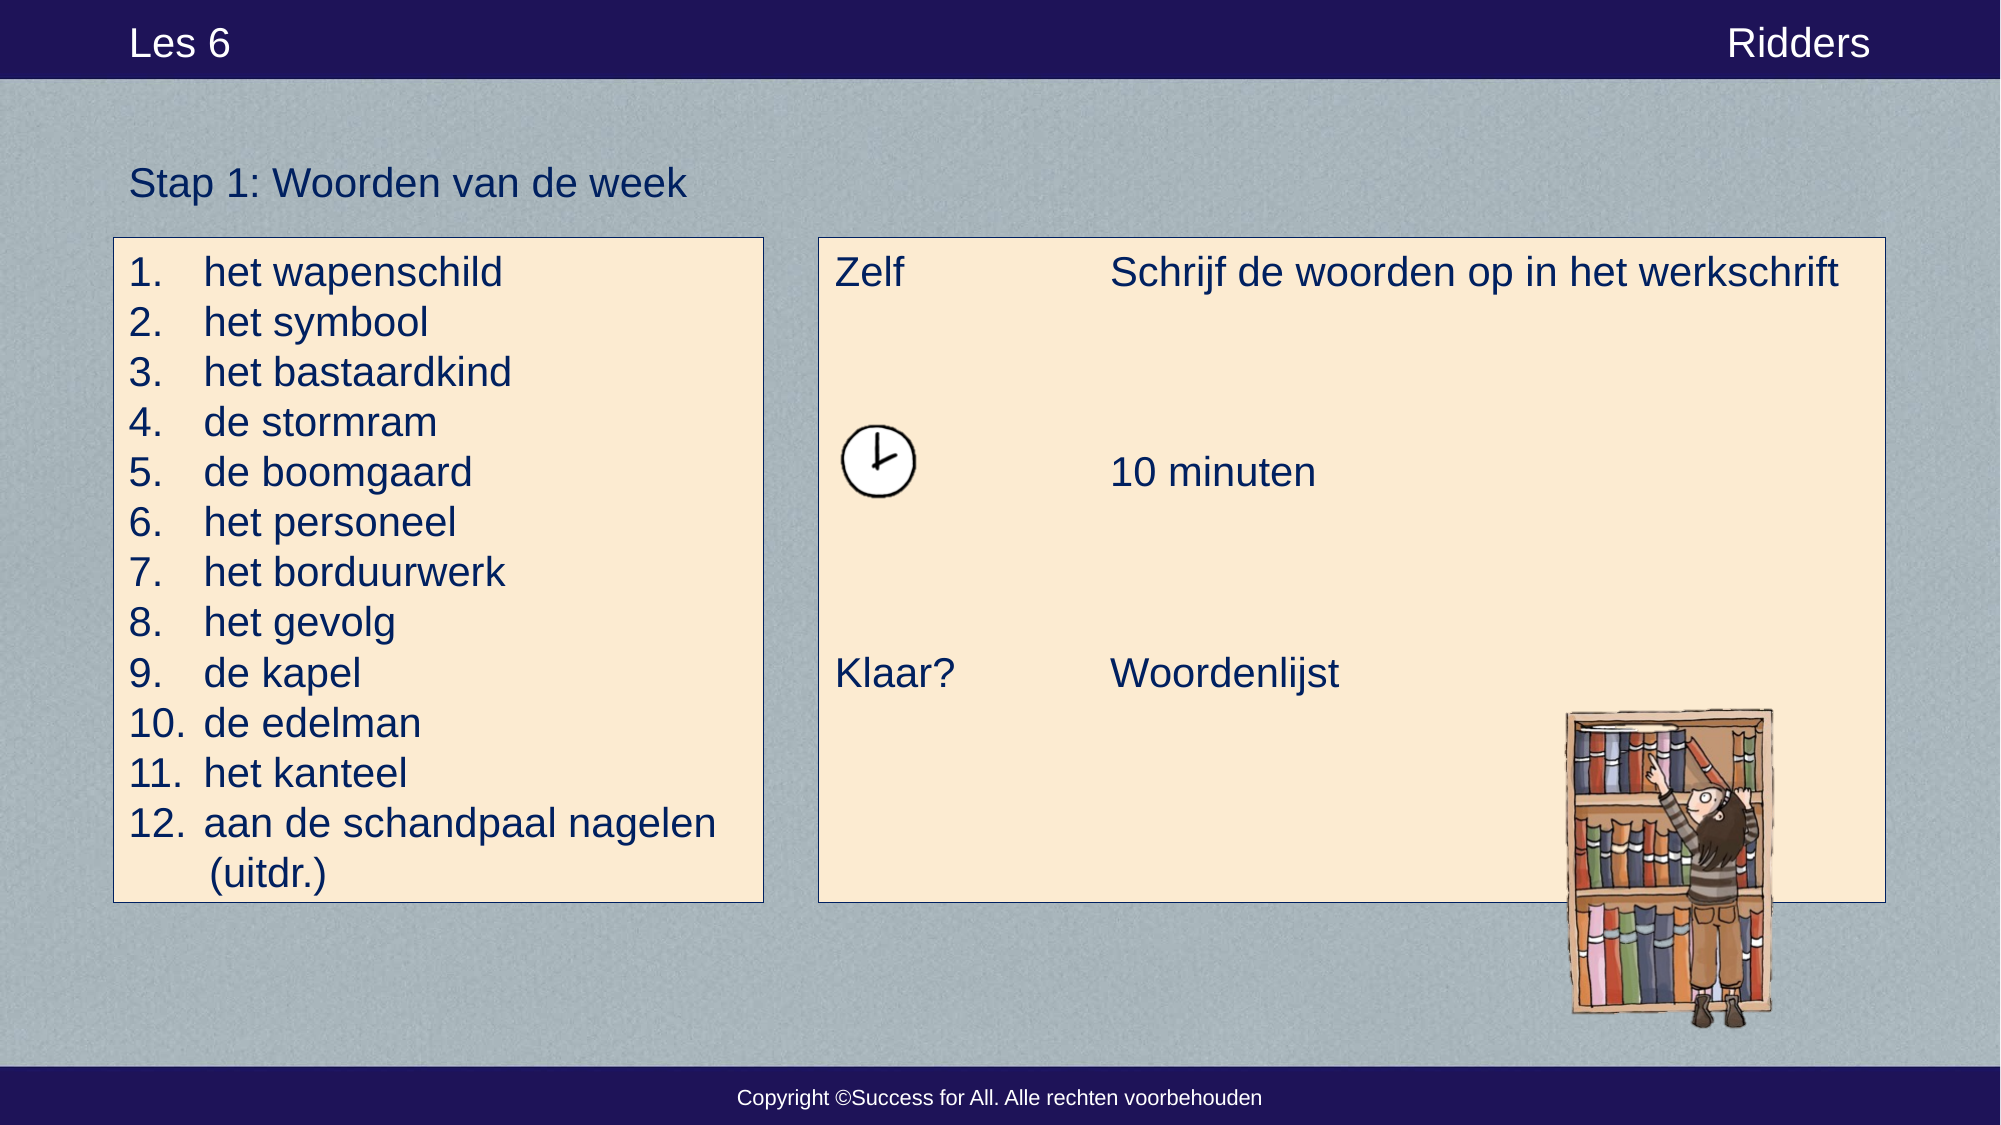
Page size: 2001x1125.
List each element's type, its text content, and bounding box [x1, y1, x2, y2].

text_box Ridders [999, 8, 1886, 73]
picture [0, 0, 2001, 1125]
text_box het wapenschild het symbool het bastaardkind de stormram de boomgaard het personeel het borduurwerk het gevolg de kapel de edelman het kanteel aan de schandpaal nagelen (uitdr.) [113, 237, 764, 903]
text_box Stap 1: Woorden van de week [113, 148, 1635, 214]
text_box Copyright ©Success for All. Alle rechten voorbehouden [0, 1076, 2000, 1125]
text_box Zelf Schrijf de woorden op in het werkschrift 10 minuten Klaar? Woordenlijst [818, 237, 1886, 903]
text_box Les 6 [114, 8, 354, 73]
